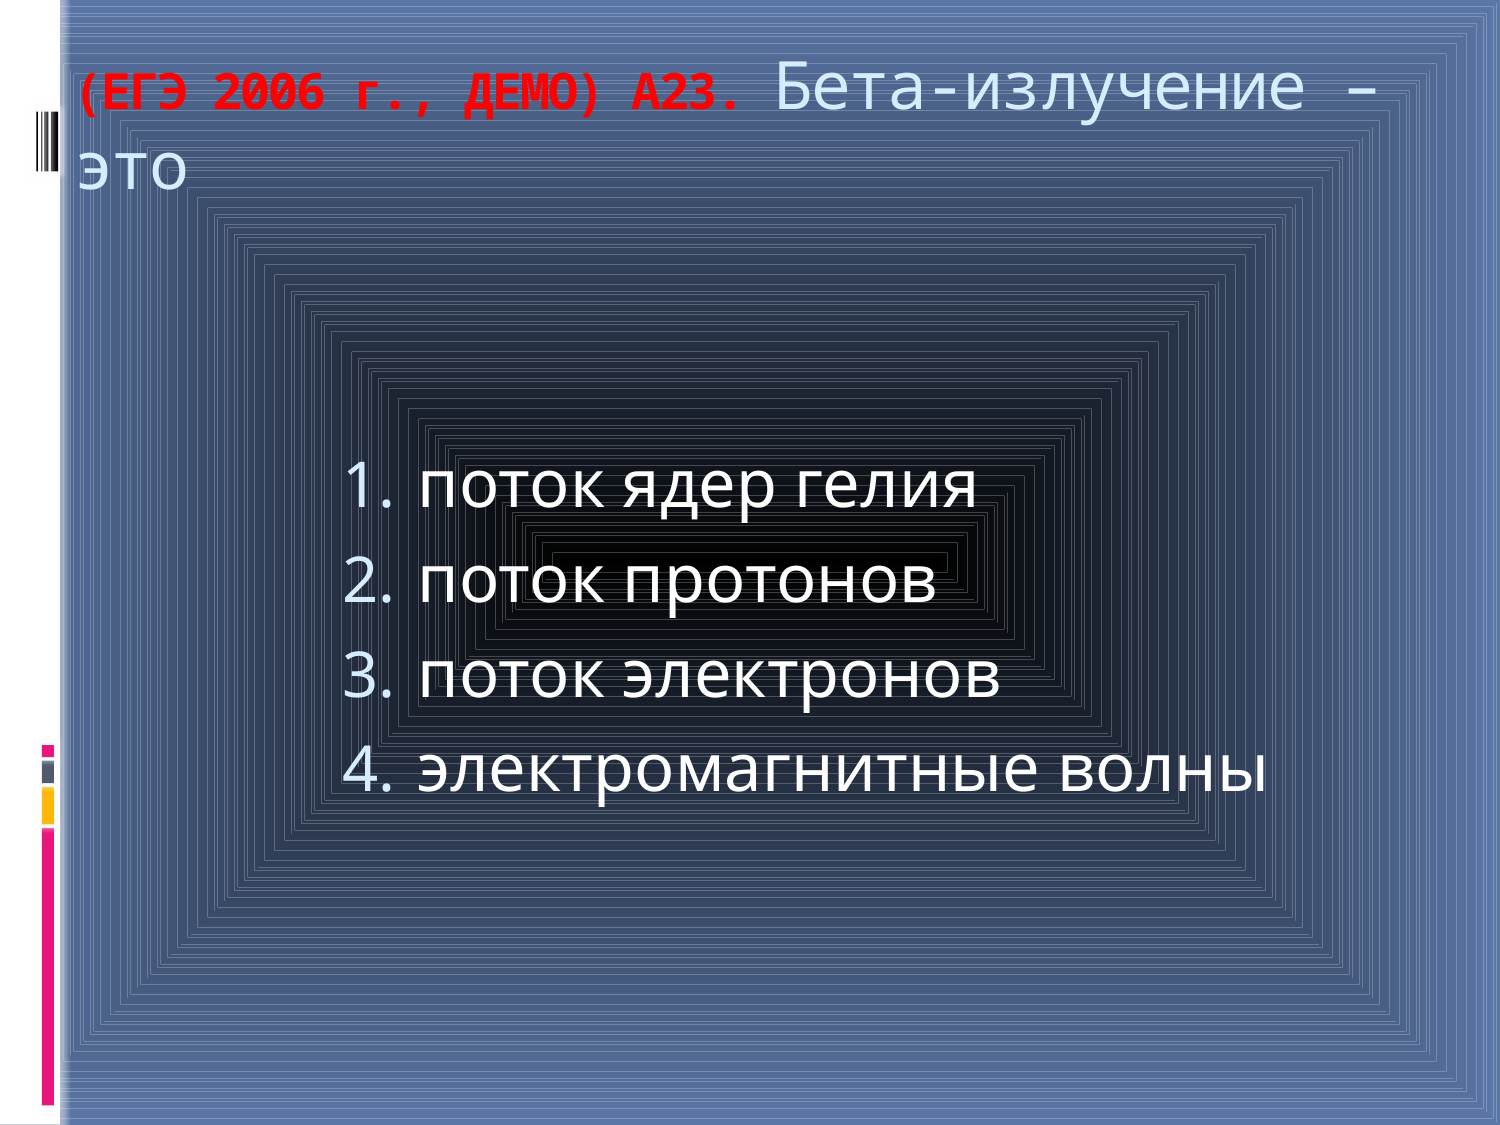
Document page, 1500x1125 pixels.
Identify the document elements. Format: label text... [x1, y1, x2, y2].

title (ЕГЭ 2006 г., ДЕМО) А23. Бета-излучение – это [58, 35, 1465, 387]
list поток ядер гелия поток протонов поток электронов электромагнитные волны [316, 433, 1313, 879]
